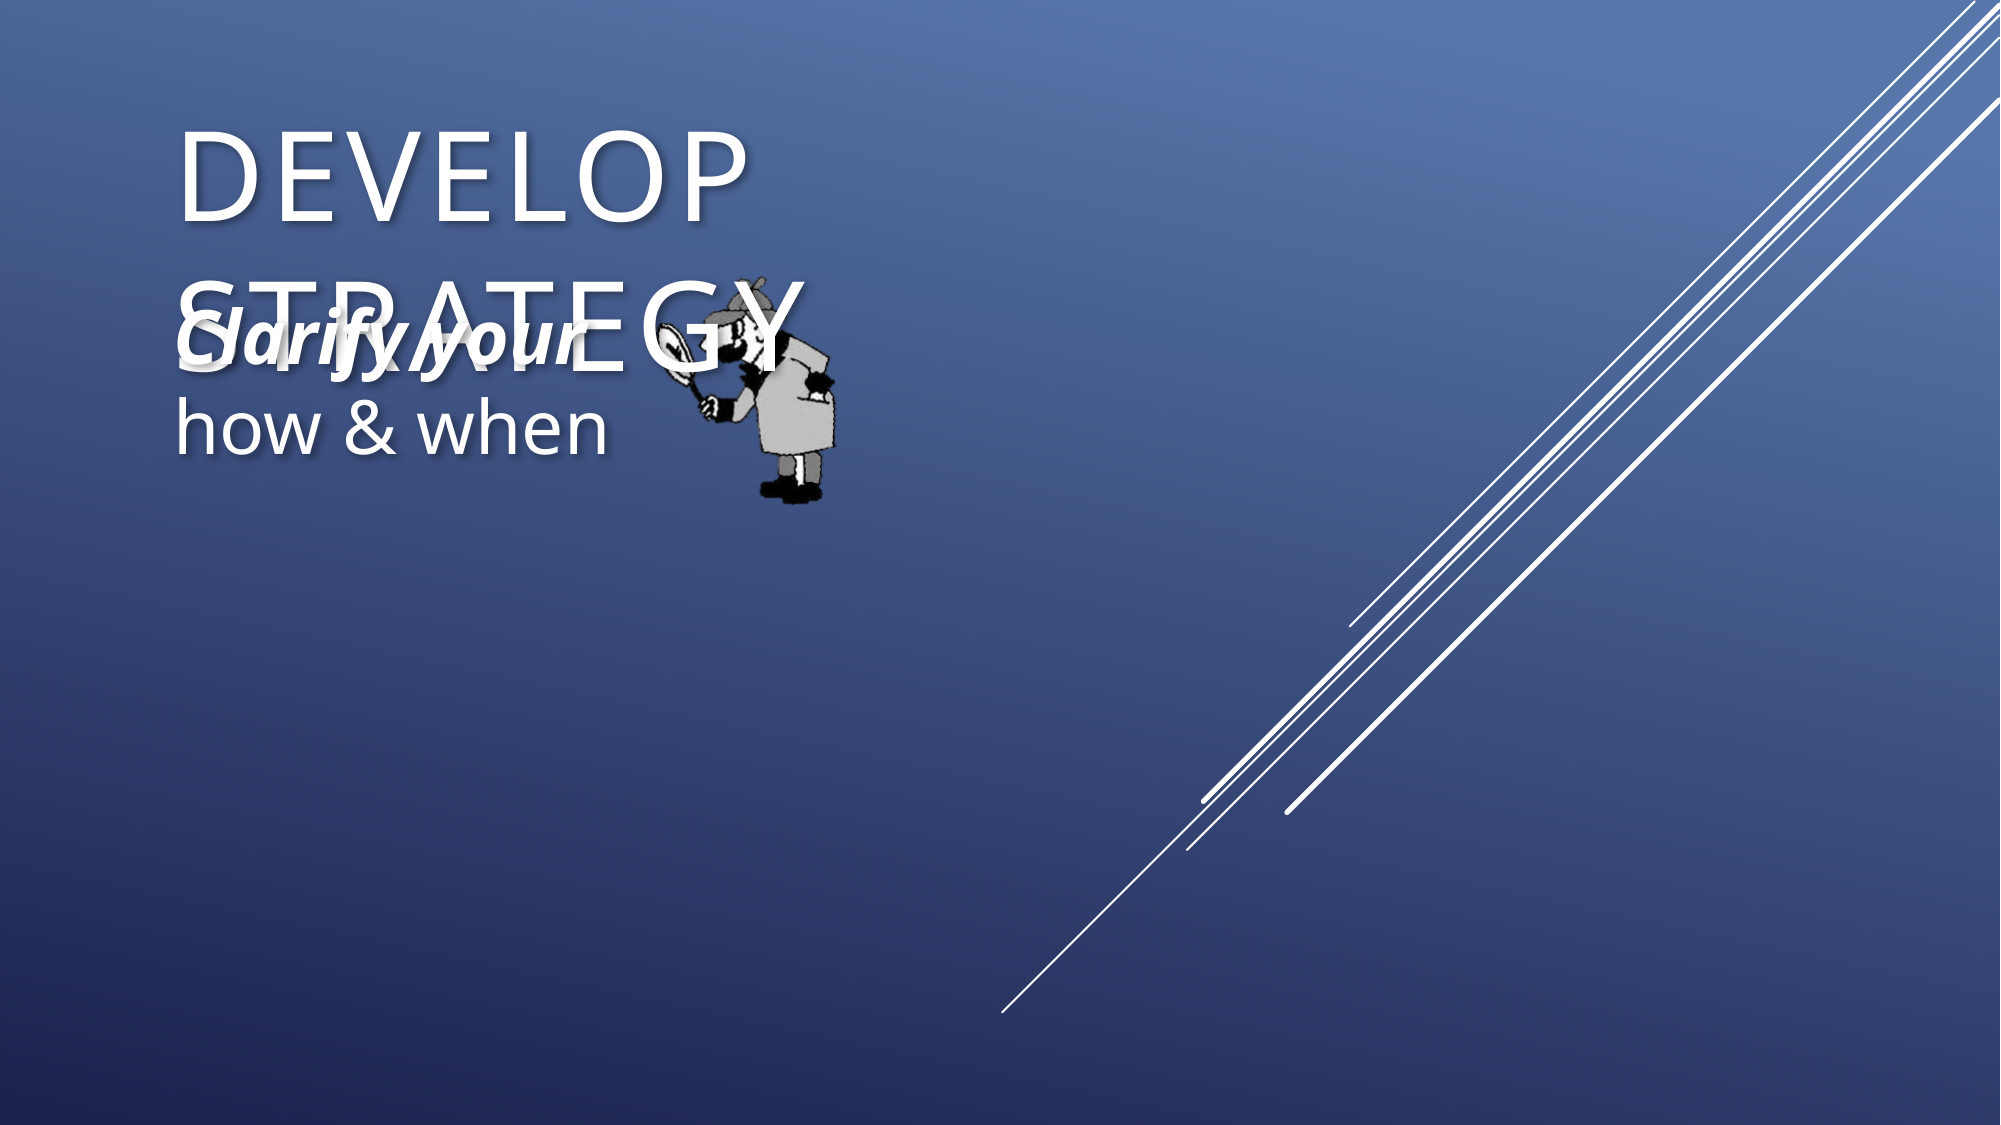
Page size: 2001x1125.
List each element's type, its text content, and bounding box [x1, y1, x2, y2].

text_box DEVELOP STRATEGY [158, 88, 1320, 404]
text_box Clarify your how & when [158, 281, 645, 477]
picture [645, 271, 850, 522]
